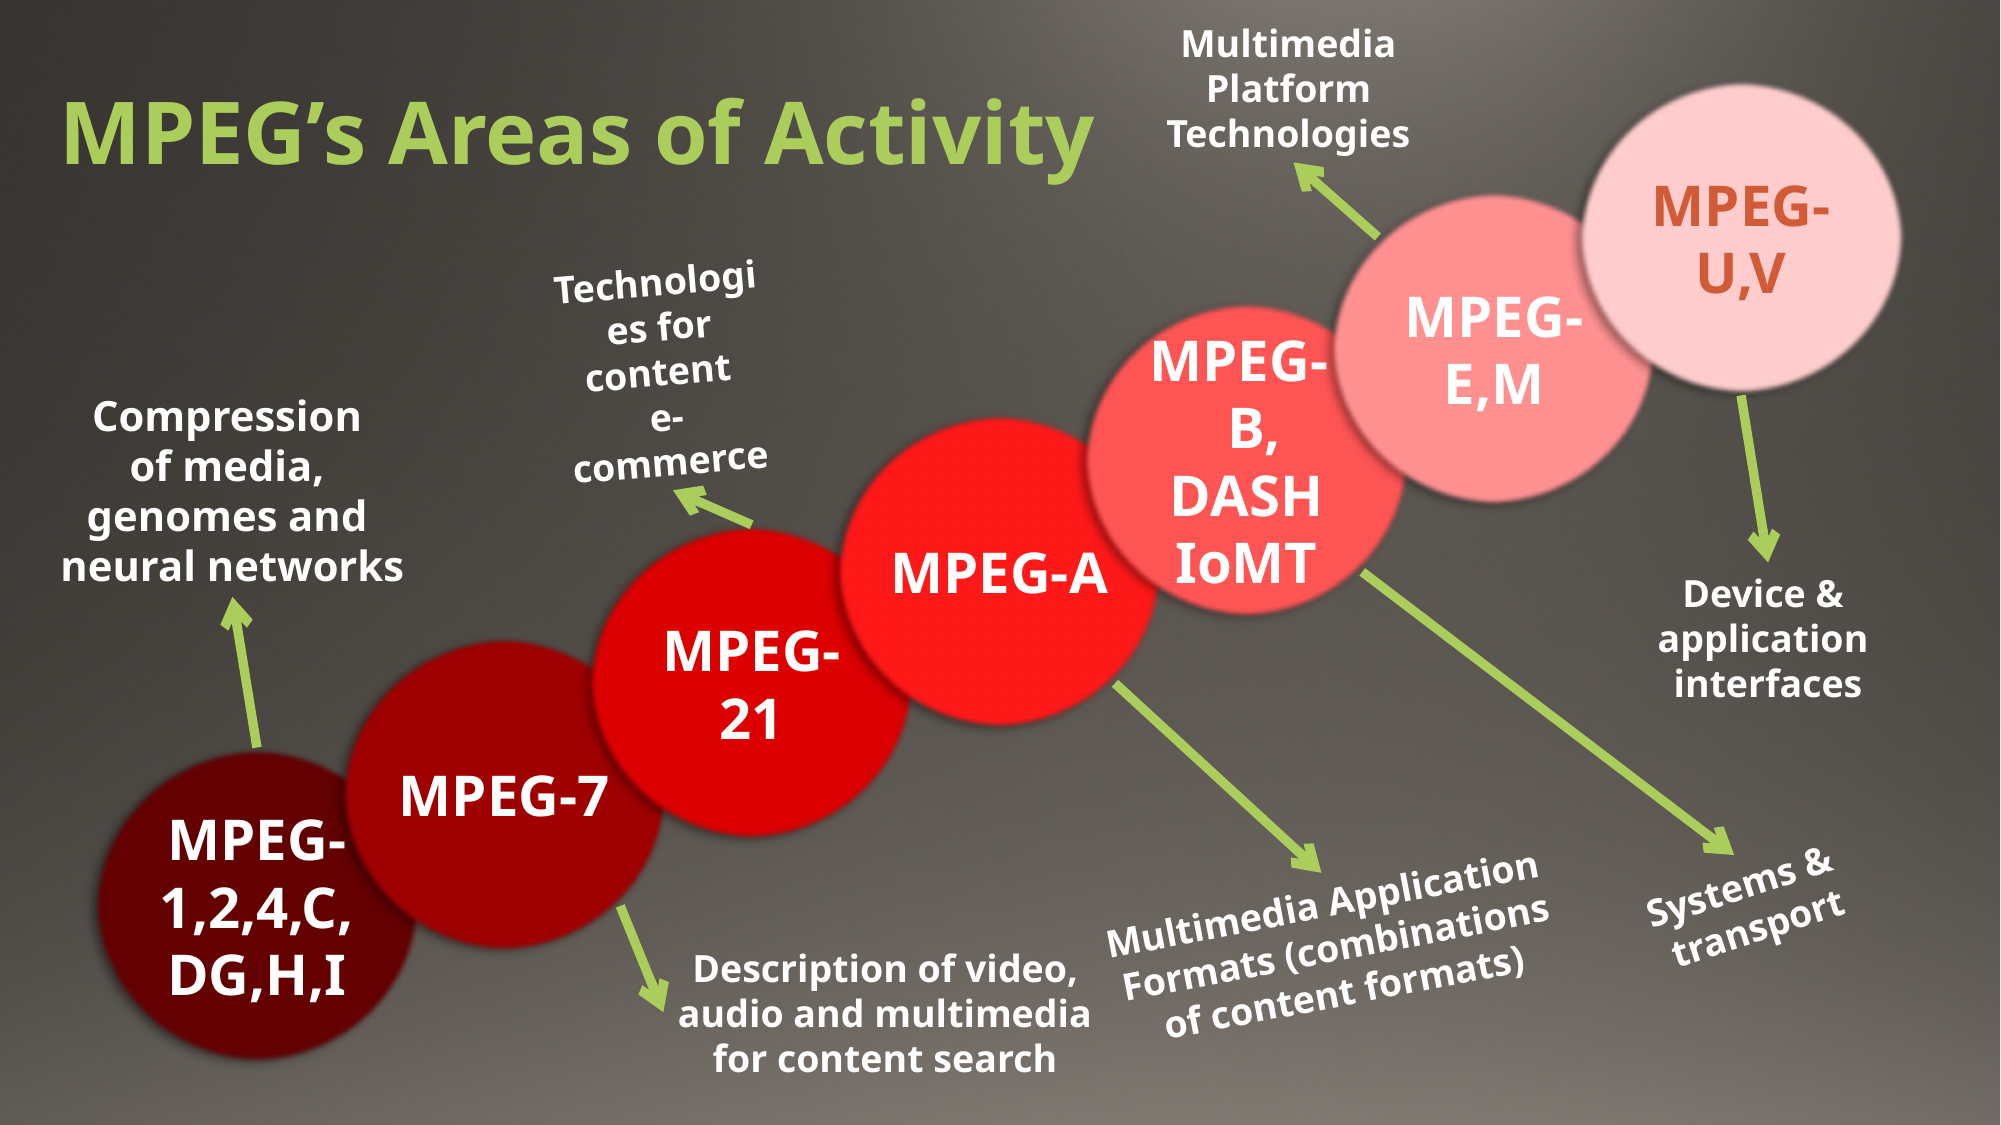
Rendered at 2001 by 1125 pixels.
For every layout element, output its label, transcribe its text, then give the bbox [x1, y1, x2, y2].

text_box Technologies for content e-commerce [528, 240, 798, 501]
text_box Multimedia Application Formats (combinations of content formats) [1085, 856, 1585, 1065]
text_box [620, 905, 698, 1014]
text_box Device & application interfaces [1642, 562, 1894, 713]
text_box MPEG-7 [348, 644, 658, 945]
text_box Multimedia Platform Technologies [1151, 12, 1436, 163]
text_box MPEG-1,2,4,C,DG,H,I [100, 756, 411, 1057]
text_box MPEG’s Areas of Activity [44, 42, 1150, 231]
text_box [1114, 683, 1322, 873]
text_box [1293, 164, 1378, 237]
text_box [665, 402, 752, 525]
text_box MPEG-21 [595, 532, 905, 834]
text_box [232, 599, 257, 748]
text_box MPEG-A [843, 421, 1152, 722]
text_box Systems & transport [1623, 819, 1877, 991]
text_box MPEG- B, DASH IoMT [1090, 309, 1400, 612]
text_box Compression of media, genomes and neural networks [45, 381, 420, 597]
picture [0, 0, 2001, 1125]
text_box MPEG-E,M [1337, 198, 1647, 499]
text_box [1740, 395, 1769, 563]
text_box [1362, 571, 1735, 856]
text_box Description of video, audio and multimedia for content search [663, 937, 1117, 1087]
text_box MPEG-U,V [1585, 87, 1899, 389]
